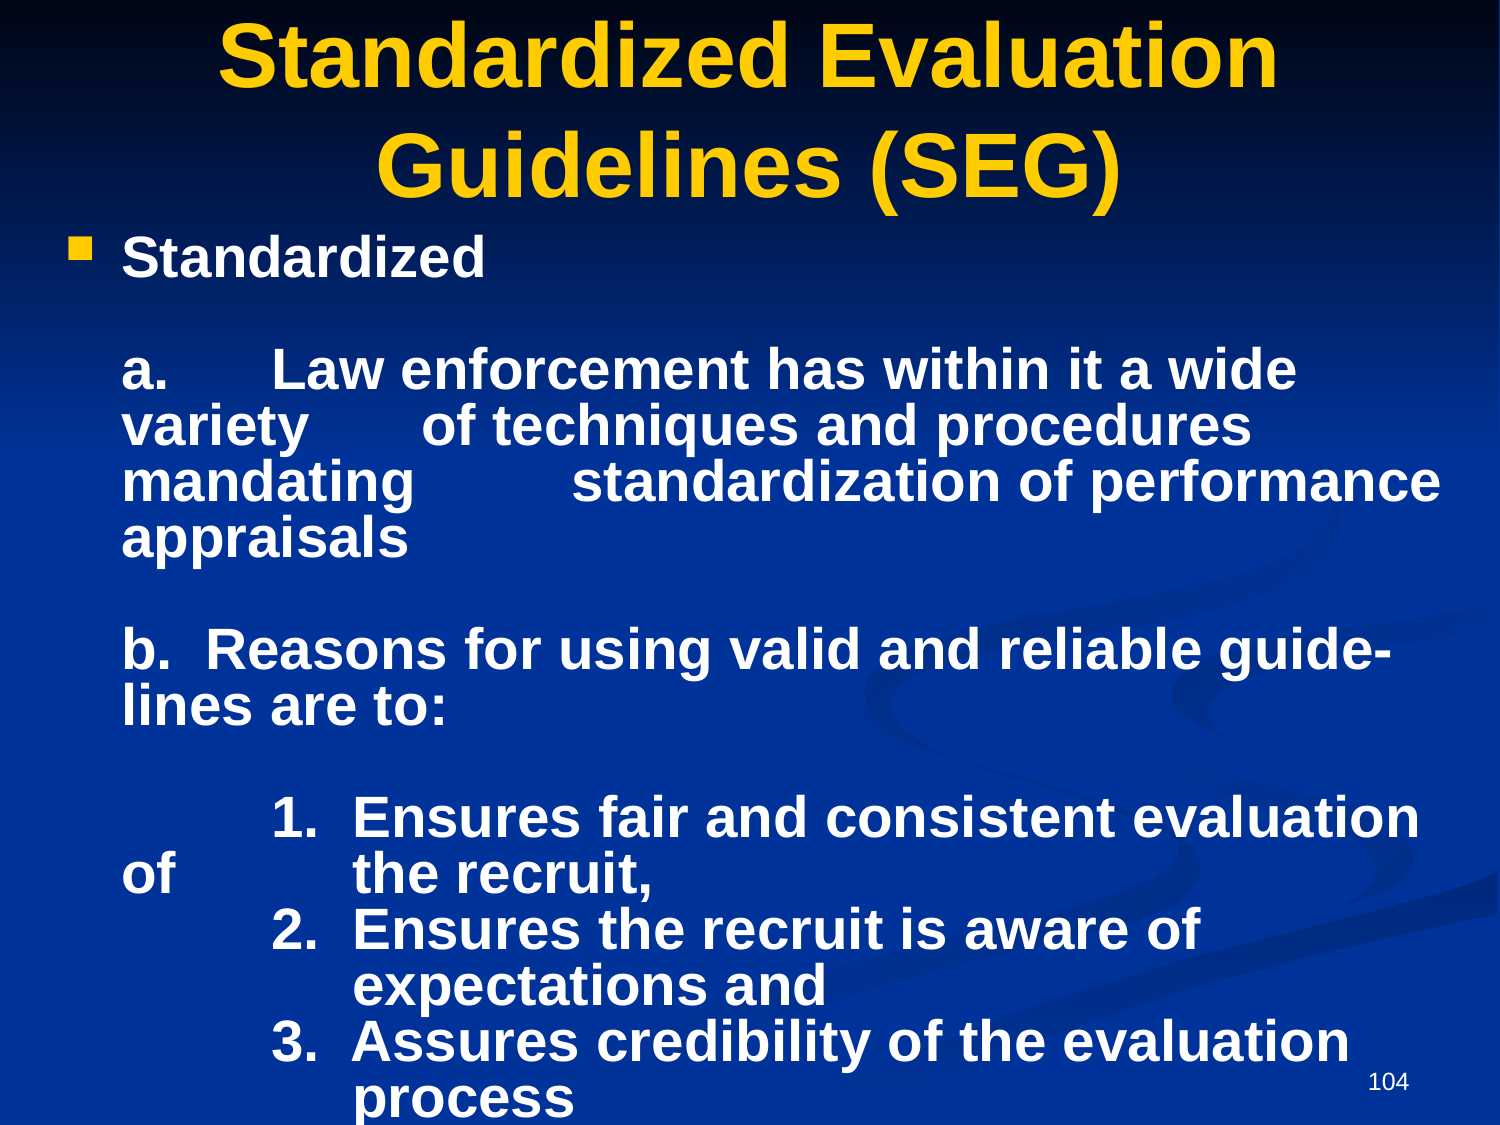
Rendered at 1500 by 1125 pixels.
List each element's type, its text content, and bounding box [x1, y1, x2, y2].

title Standardized Evaluation Guidelines (SEG) [74, 0, 1426, 213]
slide_number 104 [1074, 1076, 1426, 1104]
list Standardized a. Law enforcement has within it a wide variety of techniques and procedures mandating standardization of performance appraisals b. Reasons for using valid and reliable guide- lines are to: 1. Ensures fair and consistent evaluation of the recruit, 2. Ensures the recruit is aware of expectations and 3. Assures credibility of the evaluation process [49, 224, 1500, 1076]
